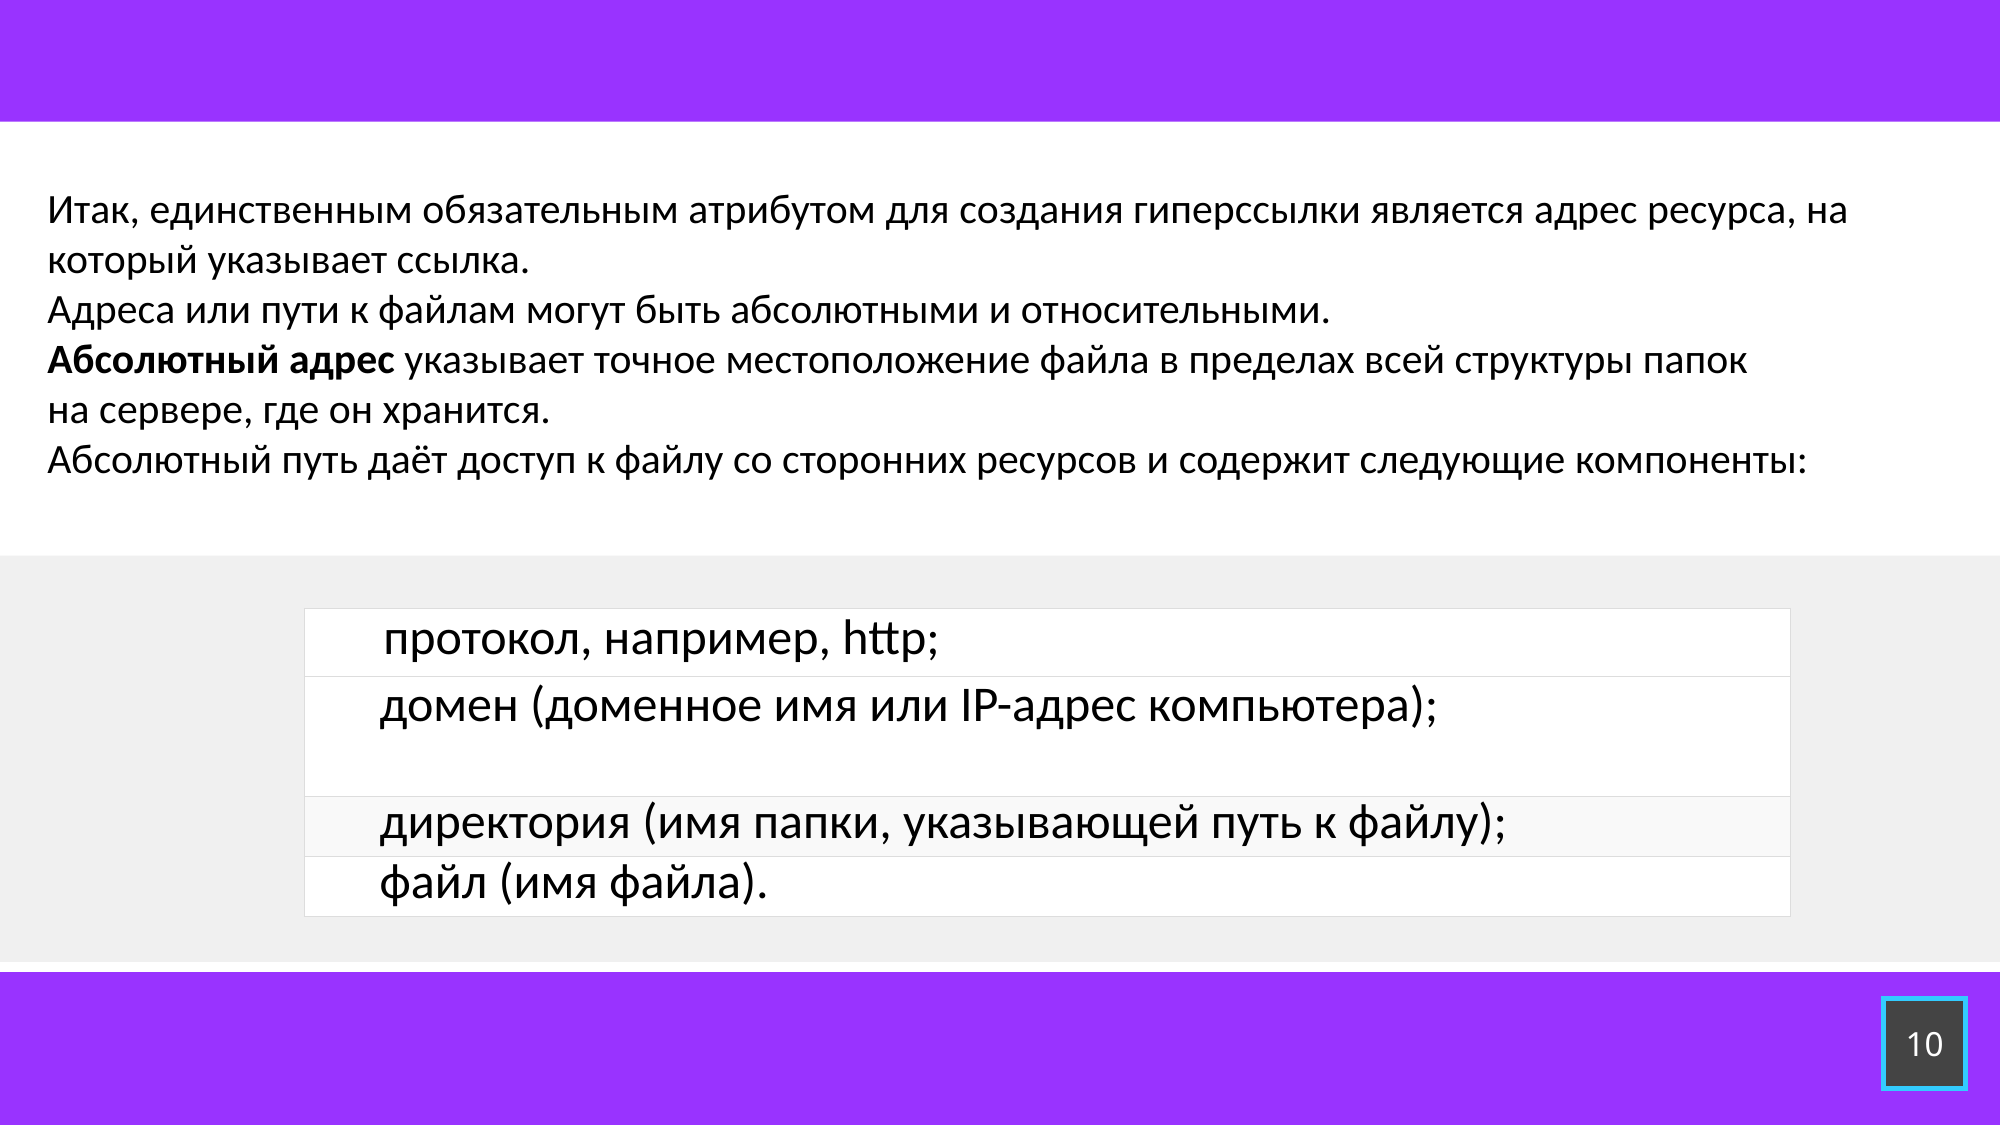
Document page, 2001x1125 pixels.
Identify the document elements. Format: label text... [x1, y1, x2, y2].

text_box [0, 0, 2000, 123]
table_cell файл (имя файла). [305, 857, 1790, 916]
text_box [1883, 998, 1967, 1089]
text_box [0, 554, 2000, 963]
table_header протокол, например, http; [305, 609, 1790, 676]
text_box 10 [1883, 1015, 1966, 1071]
table_cell домен (доменное имя или IP-адрес компьютера); [305, 677, 1790, 796]
text_box [0, 971, 2000, 1125]
table_cell директория (имя папки, указывающей путь к файлу); [305, 797, 1790, 856]
text_box Итак, единственным обязательным атрибутом для создания гиперссылки является адрес ресурса, на который указывает ссылка. Адреса или пути к файлам могут быть абсолютными и относительными. Абсолютный адрес указывает точное местоположение файла в пределах всей структуры папок на сервере, где он хранится. Абсолютный путь даёт доступ к файлу со сторонних ресурсов и содержит следующие компоненты: [32, 174, 1925, 490]
